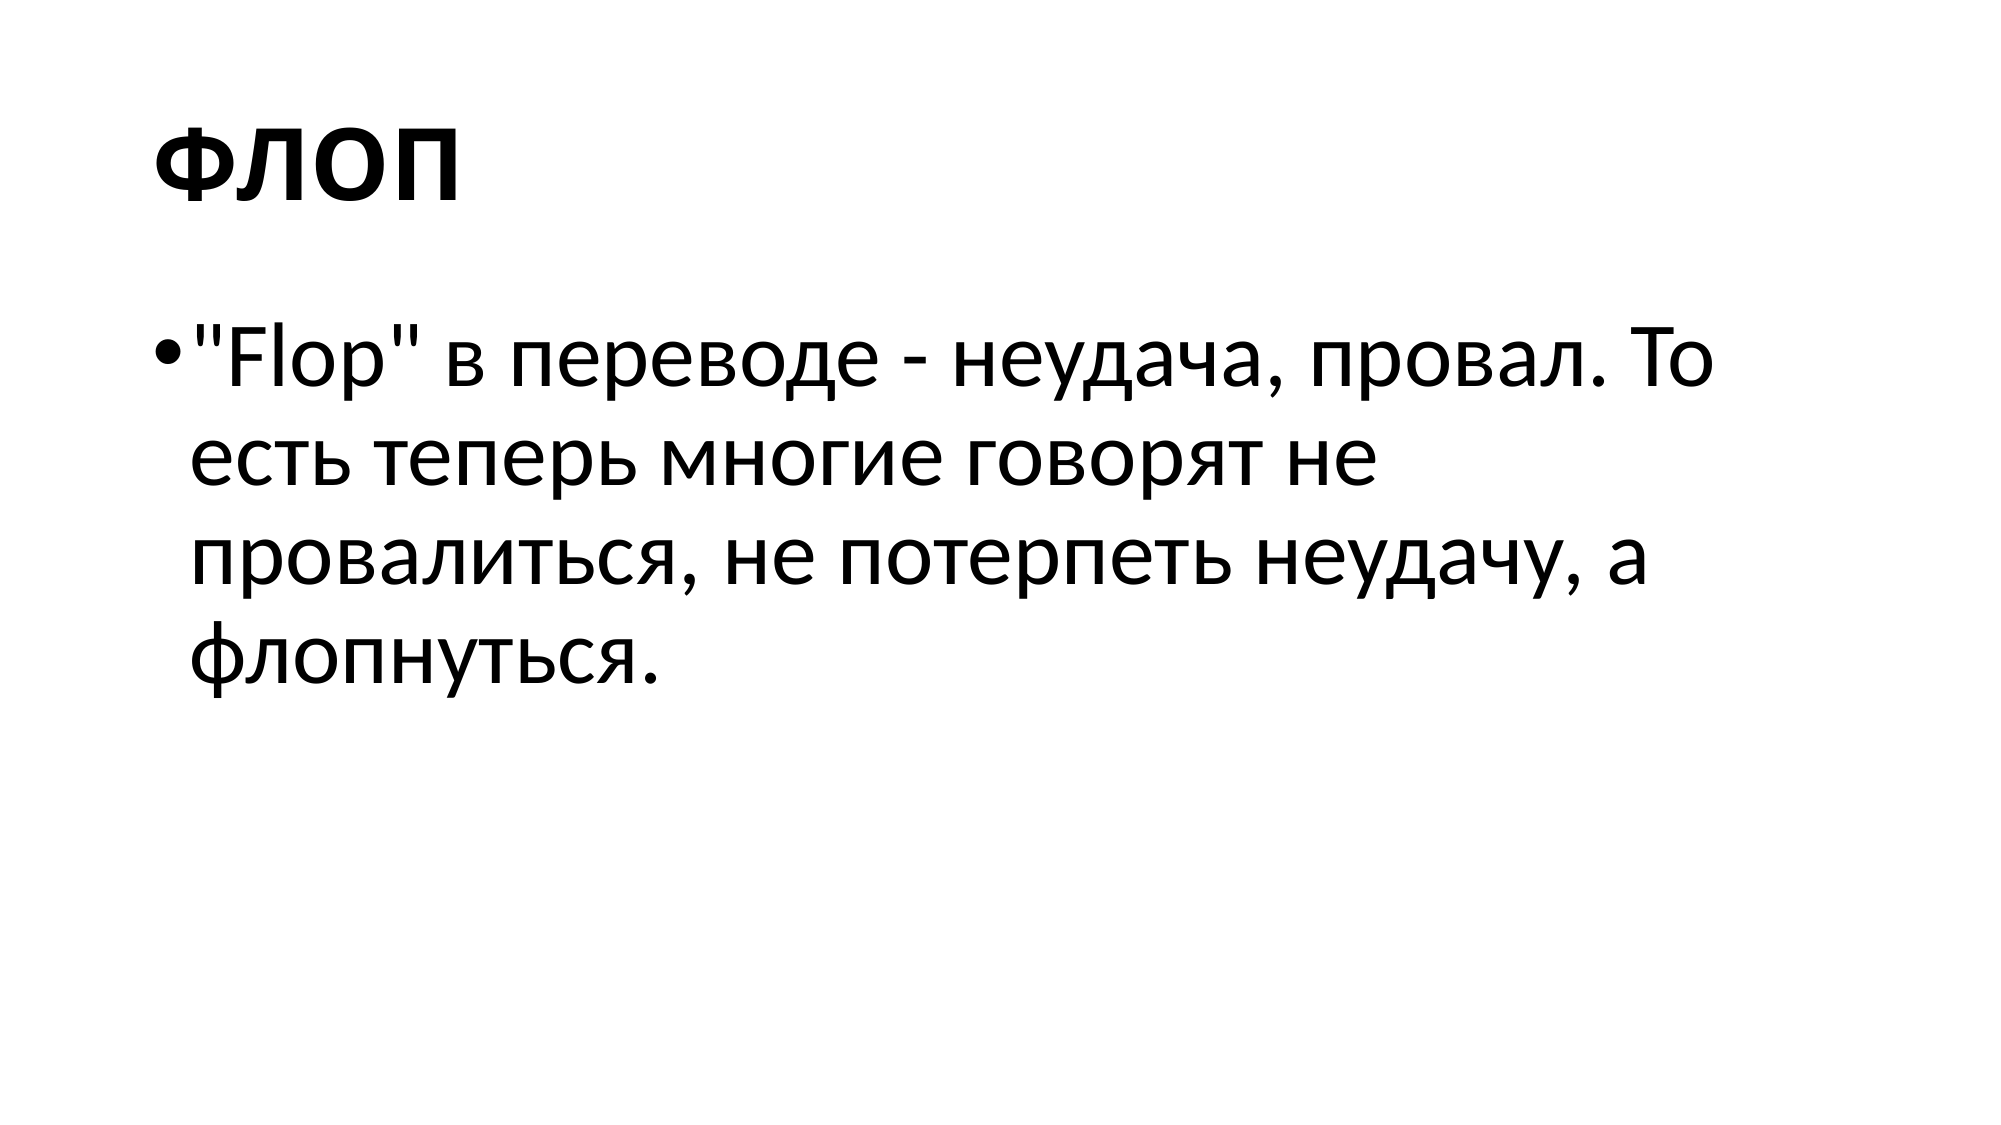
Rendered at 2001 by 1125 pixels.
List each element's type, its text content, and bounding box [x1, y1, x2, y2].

list "Flop" в переводе - неудача, провал. То есть теперь многие говорят не провалиться, не потерпеть неудачу, а флопнуться. [137, 299, 1863, 1014]
title ФЛОП [137, 59, 1863, 278]
